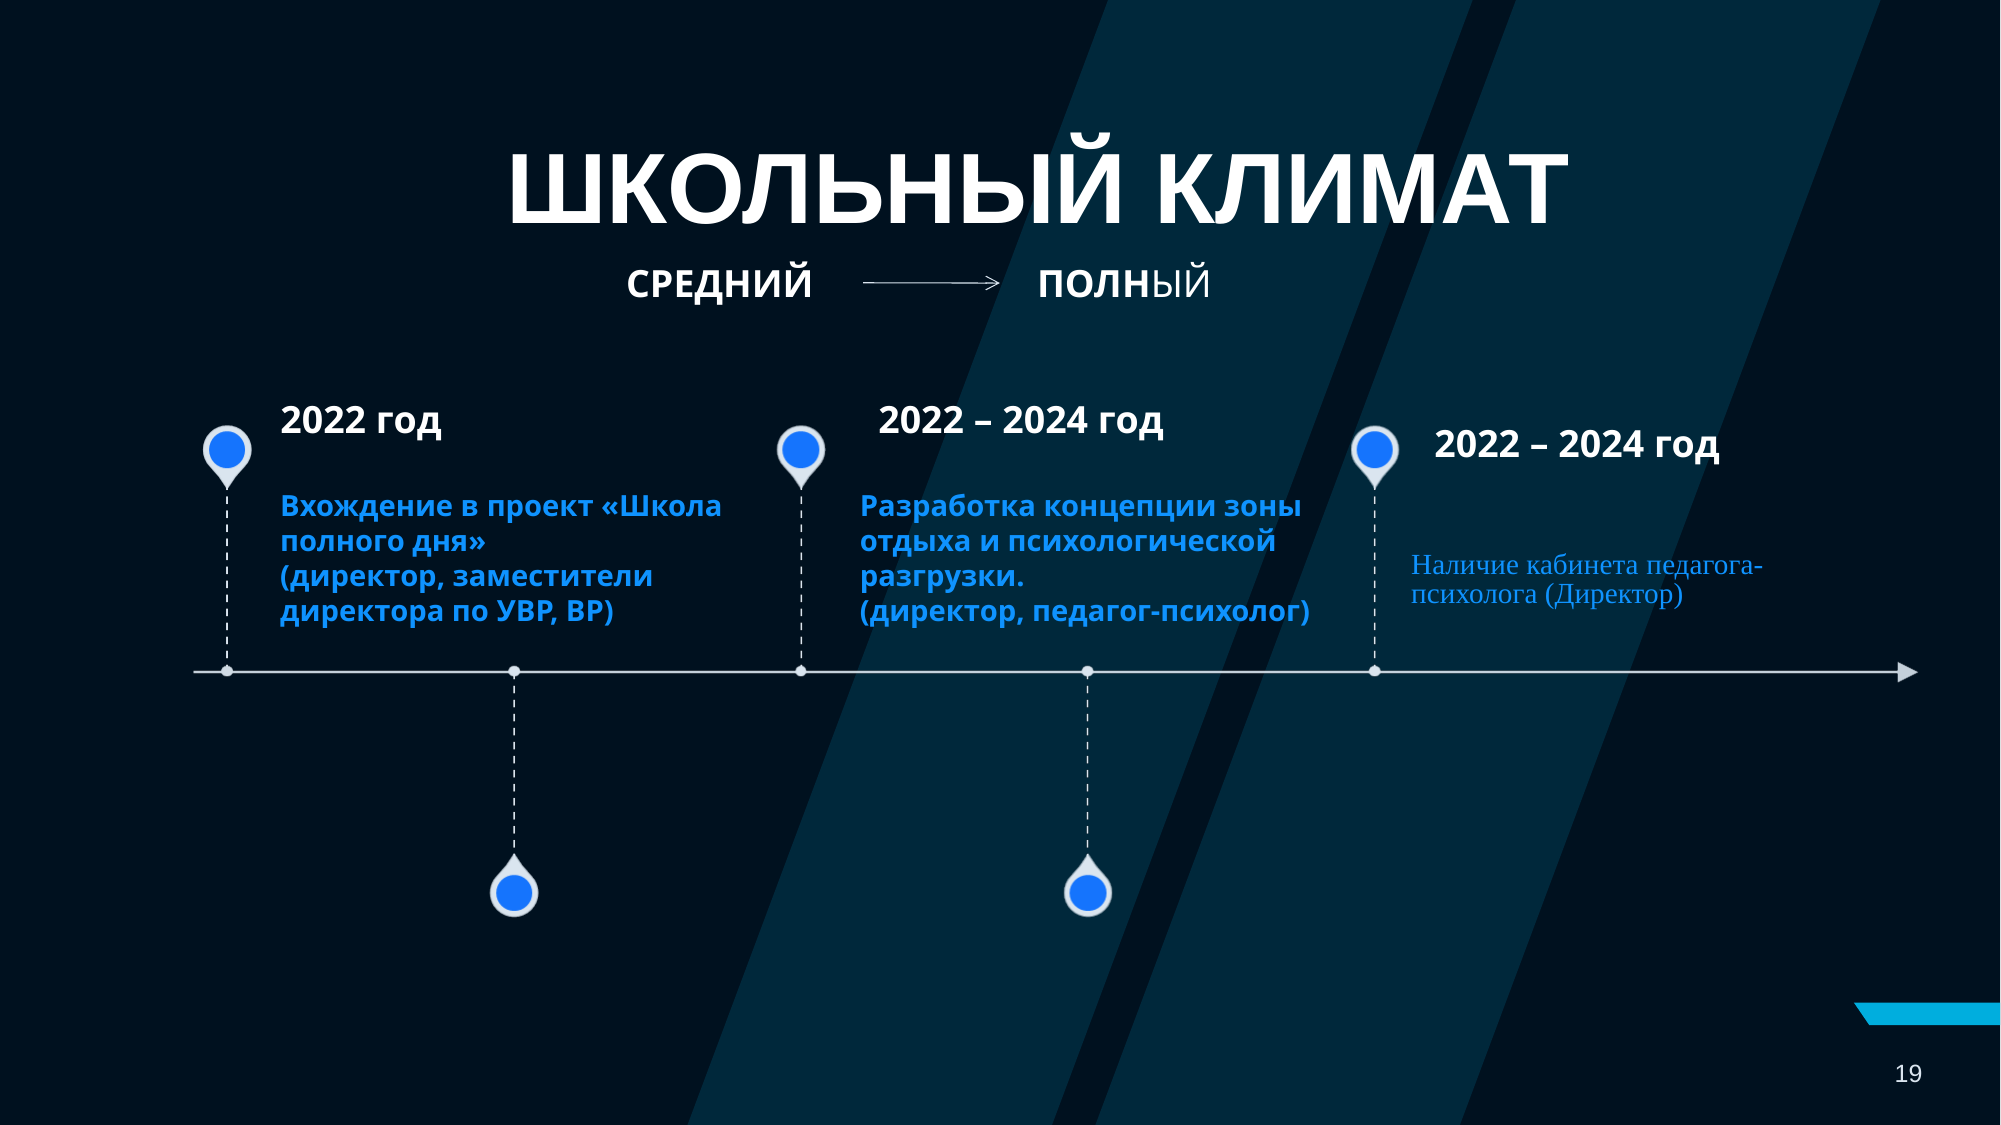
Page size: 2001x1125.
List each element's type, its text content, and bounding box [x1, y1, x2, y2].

picture [982, 536, 997, 550]
picture [949, 606, 961, 620]
picture [1046, 501, 1059, 515]
picture [1479, 430, 1497, 456]
picture [1458, 430, 1475, 457]
picture [1239, 535, 1253, 551]
picture [1065, 536, 1077, 550]
picture [1582, 430, 1599, 457]
picture [1004, 406, 1022, 432]
picture [1010, 536, 1024, 550]
picture [1157, 501, 1174, 521]
picture [929, 571, 942, 592]
picture [1260, 529, 1272, 533]
picture [1101, 413, 1114, 432]
picture [193, 353, 1940, 990]
picture [915, 571, 925, 585]
picture [1218, 606, 1230, 620]
picture [946, 571, 960, 592]
picture [956, 535, 969, 551]
picture [1082, 501, 1095, 515]
text_box СРЕДНИЙ ПОЛНЫЙ [572, 252, 1447, 313]
picture [1351, 426, 1399, 489]
picture [1225, 500, 1238, 516]
picture [950, 494, 964, 516]
picture [1136, 536, 1146, 550]
picture [1436, 430, 1454, 456]
picture [982, 605, 996, 621]
picture [1603, 430, 1621, 456]
picture [1207, 535, 1218, 551]
picture [1108, 606, 1118, 620]
picture [1044, 536, 1060, 550]
picture [1003, 501, 1016, 515]
picture [1069, 606, 1087, 626]
picture [1303, 601, 1308, 625]
picture [1140, 606, 1150, 620]
picture [1150, 536, 1166, 550]
picture [897, 570, 910, 586]
picture [1117, 535, 1132, 551]
picture [1261, 501, 1274, 515]
picture [1020, 500, 1033, 516]
text_box ШКОЛЬНЫЙ КЛИМАТ [191, 110, 1796, 253]
picture [963, 570, 975, 586]
picture [1090, 605, 1103, 621]
picture [980, 571, 993, 585]
picture [1163, 606, 1176, 620]
picture [1097, 536, 1113, 551]
picture [1189, 535, 1203, 551]
picture [1121, 605, 1135, 621]
picture [968, 500, 982, 516]
picture [1223, 536, 1235, 550]
picture [939, 536, 952, 550]
picture [1501, 430, 1518, 456]
picture [1198, 501, 1214, 515]
picture [1063, 500, 1077, 516]
picture [1064, 855, 1112, 917]
picture [932, 500, 945, 516]
picture [1177, 501, 1193, 515]
picture [1118, 413, 1136, 433]
picture [965, 606, 979, 620]
picture [1035, 606, 1048, 620]
picture [1138, 501, 1152, 515]
picture [913, 606, 926, 627]
picture [1171, 536, 1185, 550]
picture [1624, 431, 1643, 456]
picture [1001, 606, 1014, 627]
picture [1053, 605, 1066, 621]
picture [1140, 413, 1163, 440]
picture [1657, 437, 1671, 456]
picture [1026, 406, 1043, 433]
picture [930, 605, 944, 621]
picture [1181, 605, 1192, 621]
picture [1674, 437, 1692, 457]
picture [1068, 407, 1087, 432]
picture [1242, 500, 1256, 516]
picture [1047, 406, 1065, 432]
picture [998, 571, 1013, 585]
picture [1560, 430, 1578, 456]
picture [1562, 584, 1571, 602]
picture [1081, 535, 1095, 551]
picture [1197, 606, 1212, 620]
picture [915, 536, 927, 550]
picture [1028, 535, 1040, 551]
picture [1101, 501, 1117, 521]
picture [985, 501, 999, 515]
text_box 19 [1665, 1042, 1938, 1103]
picture [892, 606, 907, 620]
picture [1120, 500, 1134, 516]
